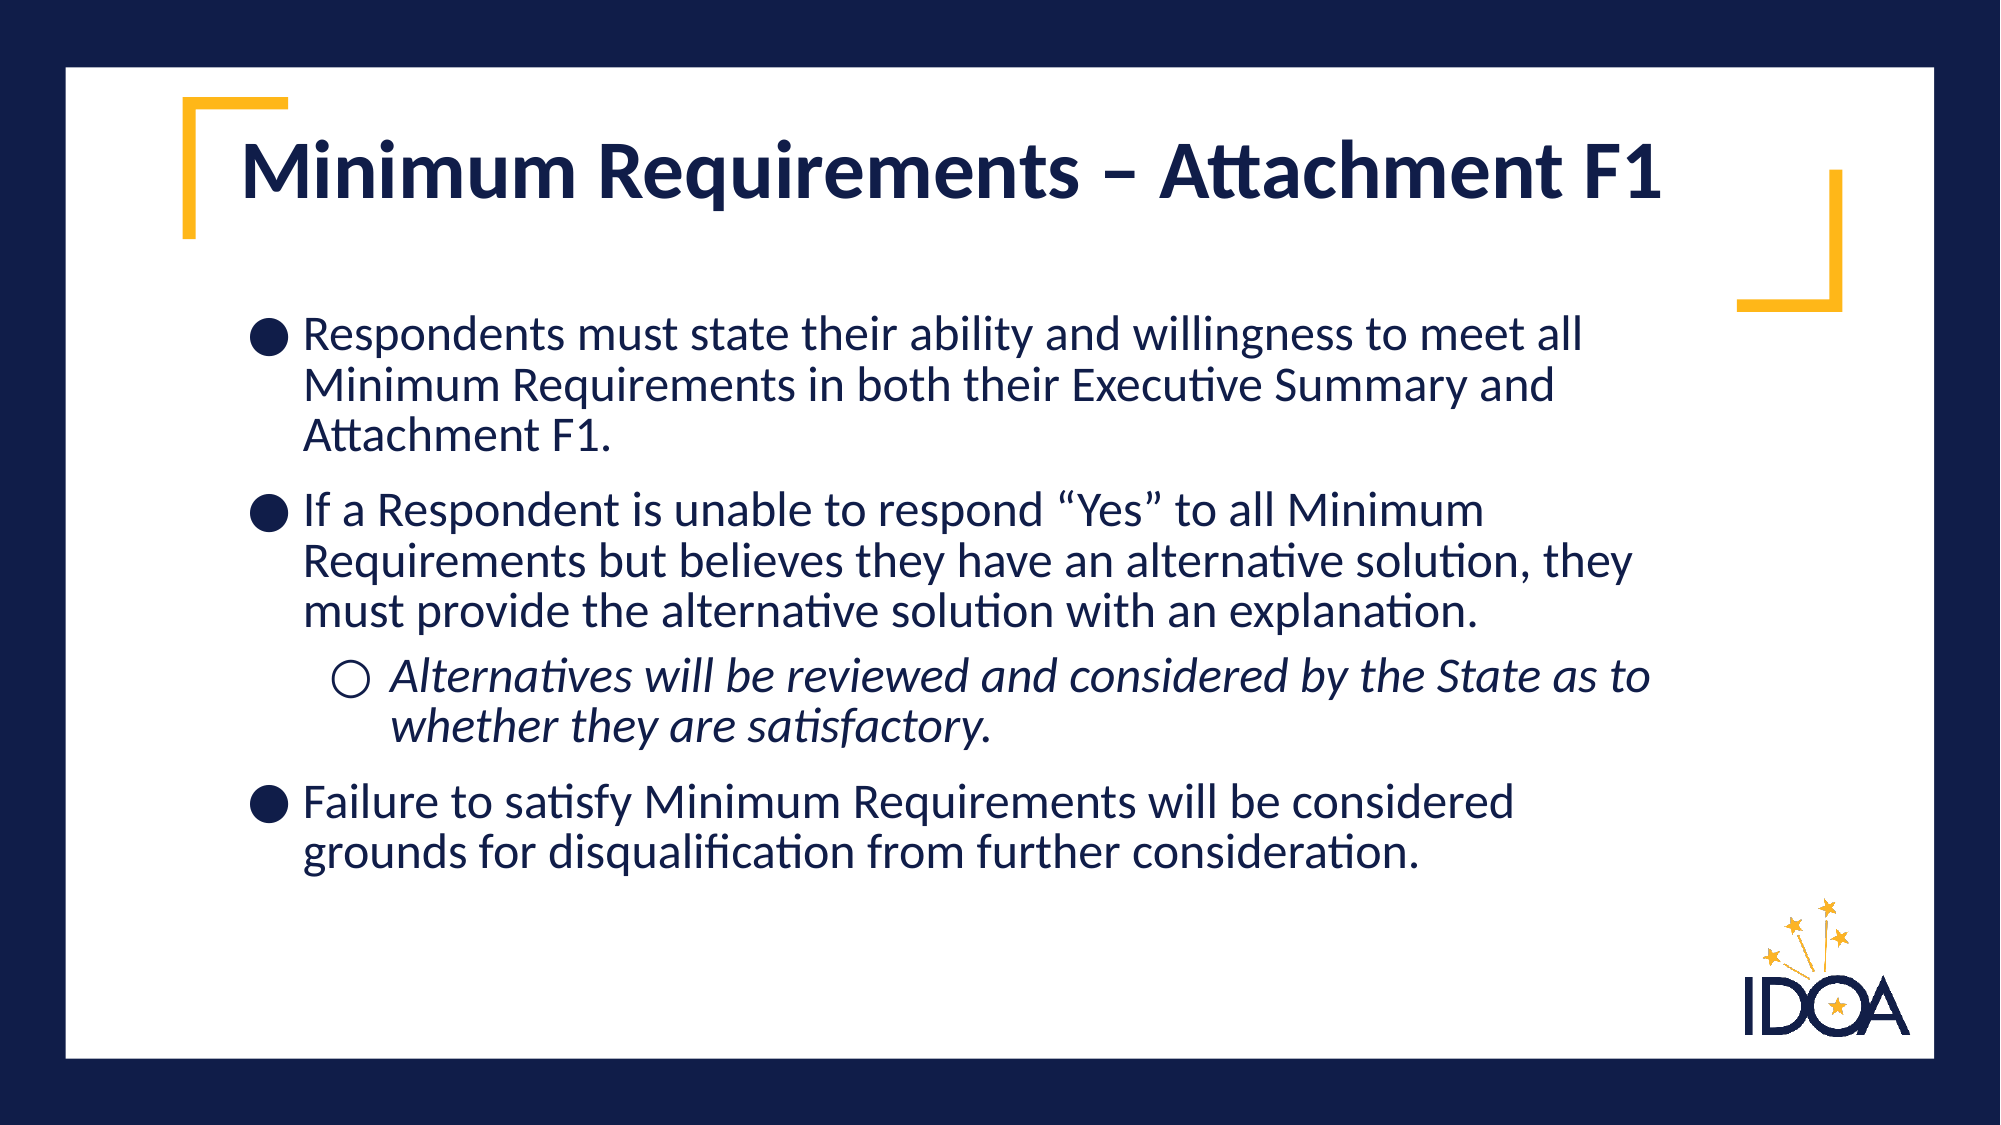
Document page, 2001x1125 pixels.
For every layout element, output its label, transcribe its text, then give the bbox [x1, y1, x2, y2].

picture [1702, 857, 1959, 1114]
list Respondents must state their ability and willingness to meet all Minimum Requirements in both their Executive Summary and Attachment F1. If a Respondent is unable to respond “Yes” to all Minimum Requirements but believes they have an alternative solution, they must provide the alternative solution with an explanation. Alternatives will be reviewed and considered by the State as to whether they are satisfactory. Failure to satisfy Minimum Requirements will be considered grounds for disqualification from further consideration. [225, 303, 1678, 910]
title Minimum Requirements – Attachment F1 [225, 120, 1800, 257]
